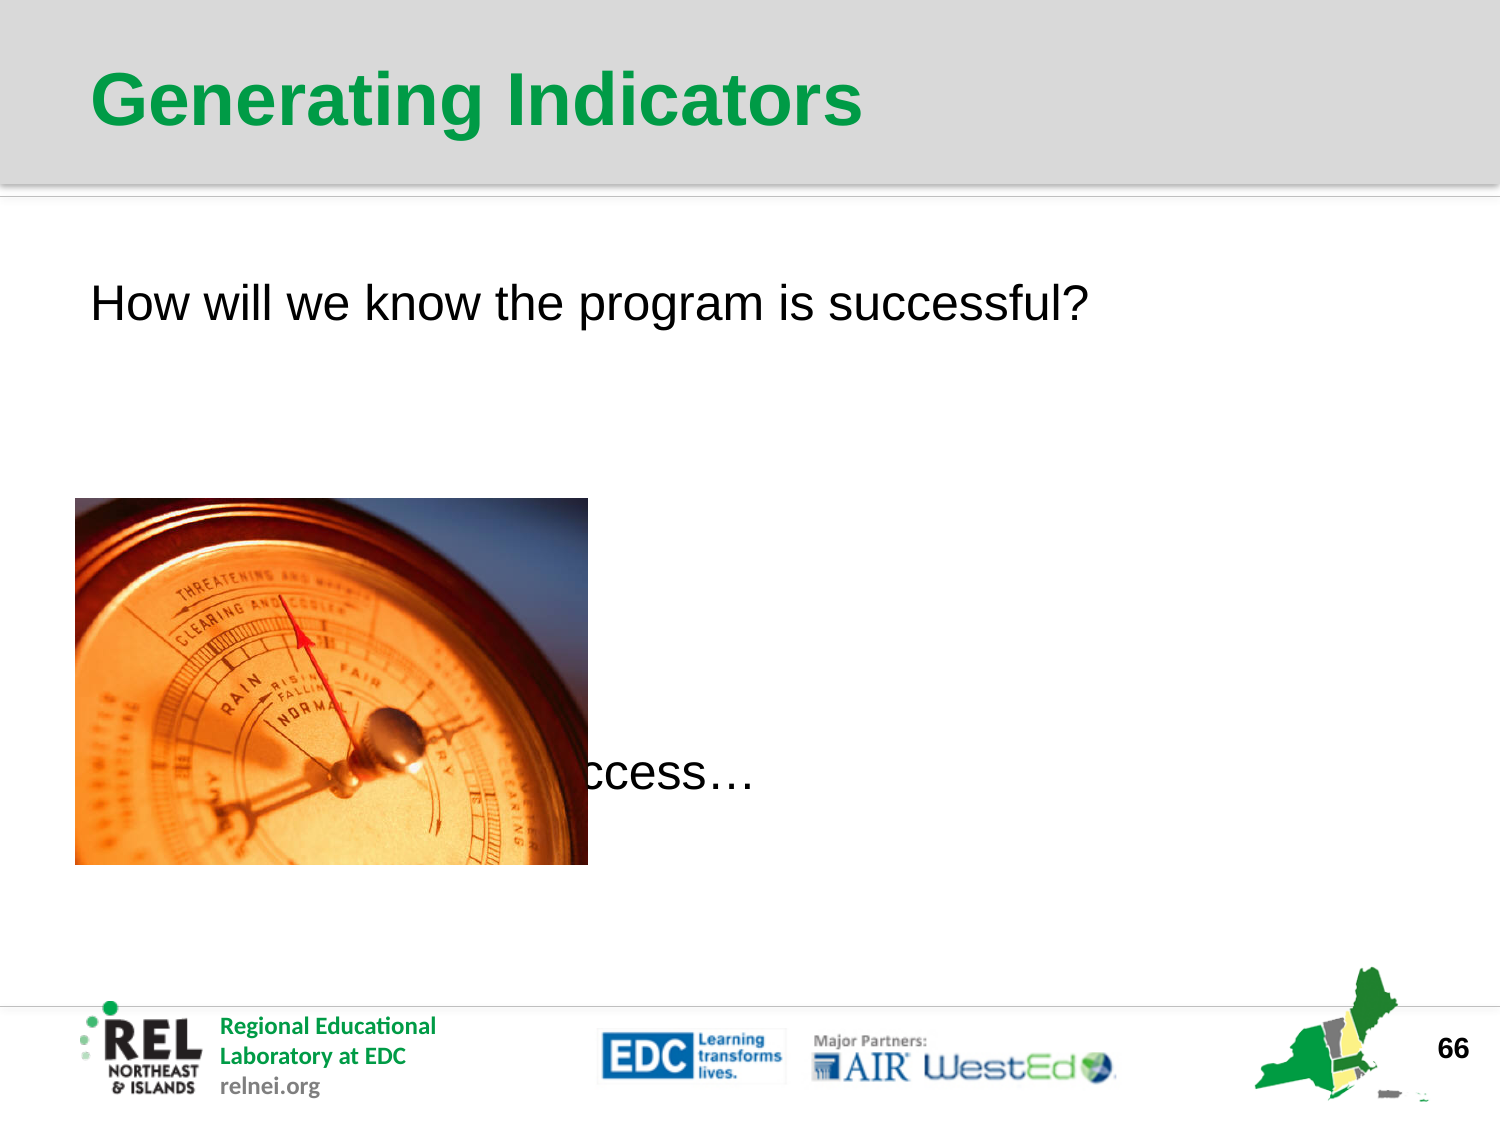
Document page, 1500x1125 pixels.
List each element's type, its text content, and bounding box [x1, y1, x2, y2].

title Generating Indicators [75, 25, 1425, 165]
picture [1245, 964, 1442, 1103]
picture [594, 1028, 1138, 1091]
picture [80, 1001, 227, 1108]
list How will we know the program is successful? Indicators of success… [75, 262, 1425, 982]
picture [74, 498, 588, 865]
slide_number 66 [1393, 1016, 1485, 1077]
